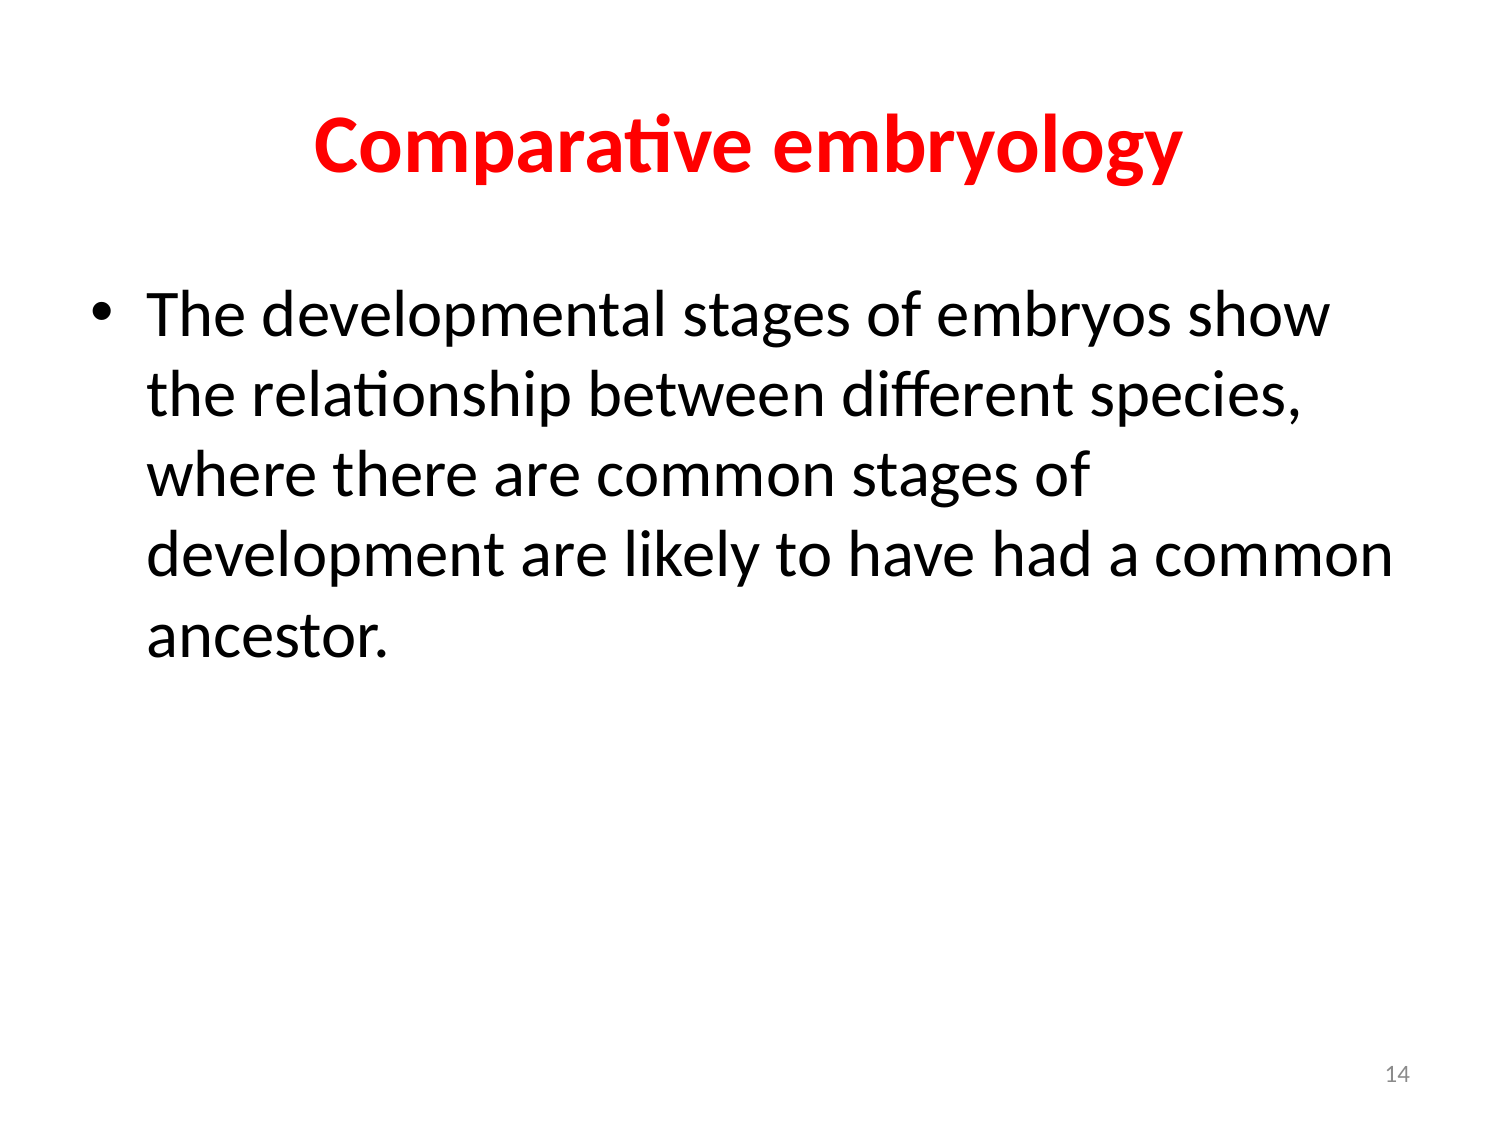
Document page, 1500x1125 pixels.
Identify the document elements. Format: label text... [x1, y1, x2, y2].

slide_number 14 [1074, 1042, 1425, 1103]
list The developmental stages of embryos show the relationship between different species, where there are common stages of development are likely to have had a common ancestor. [75, 262, 1425, 1005]
title Comparative embryology [75, 45, 1425, 233]
